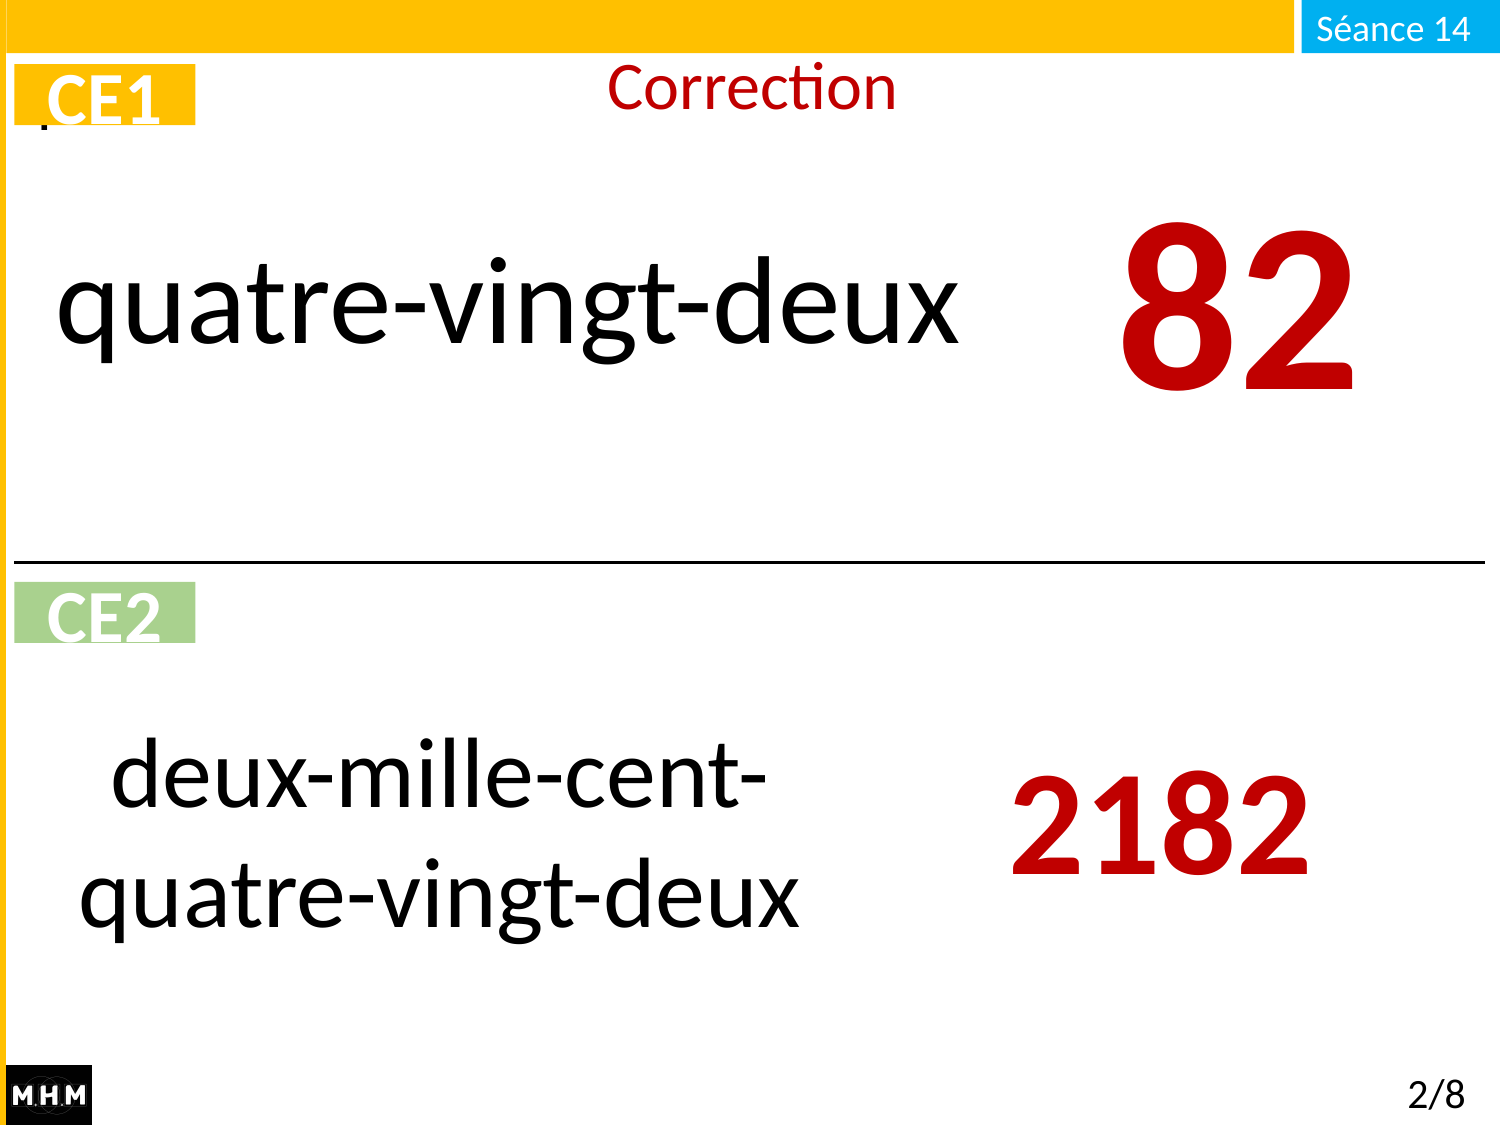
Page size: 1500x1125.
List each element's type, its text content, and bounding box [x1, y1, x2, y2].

text_box 2182 [791, 716, 1500, 912]
text_box 82 [1087, 140, 1391, 446]
title Correction [592, 42, 1500, 132]
picture [6, 1065, 92, 1125]
text_box deux-mille-cent- quatre-vingt-deux [0, 700, 1055, 956]
text_box CE2 [13, 581, 196, 644]
text_box quatre-vingt-deux [0, 211, 1123, 376]
list 2/8 [1373, 1064, 1500, 1125]
text_box CE1 [13, 63, 196, 126]
